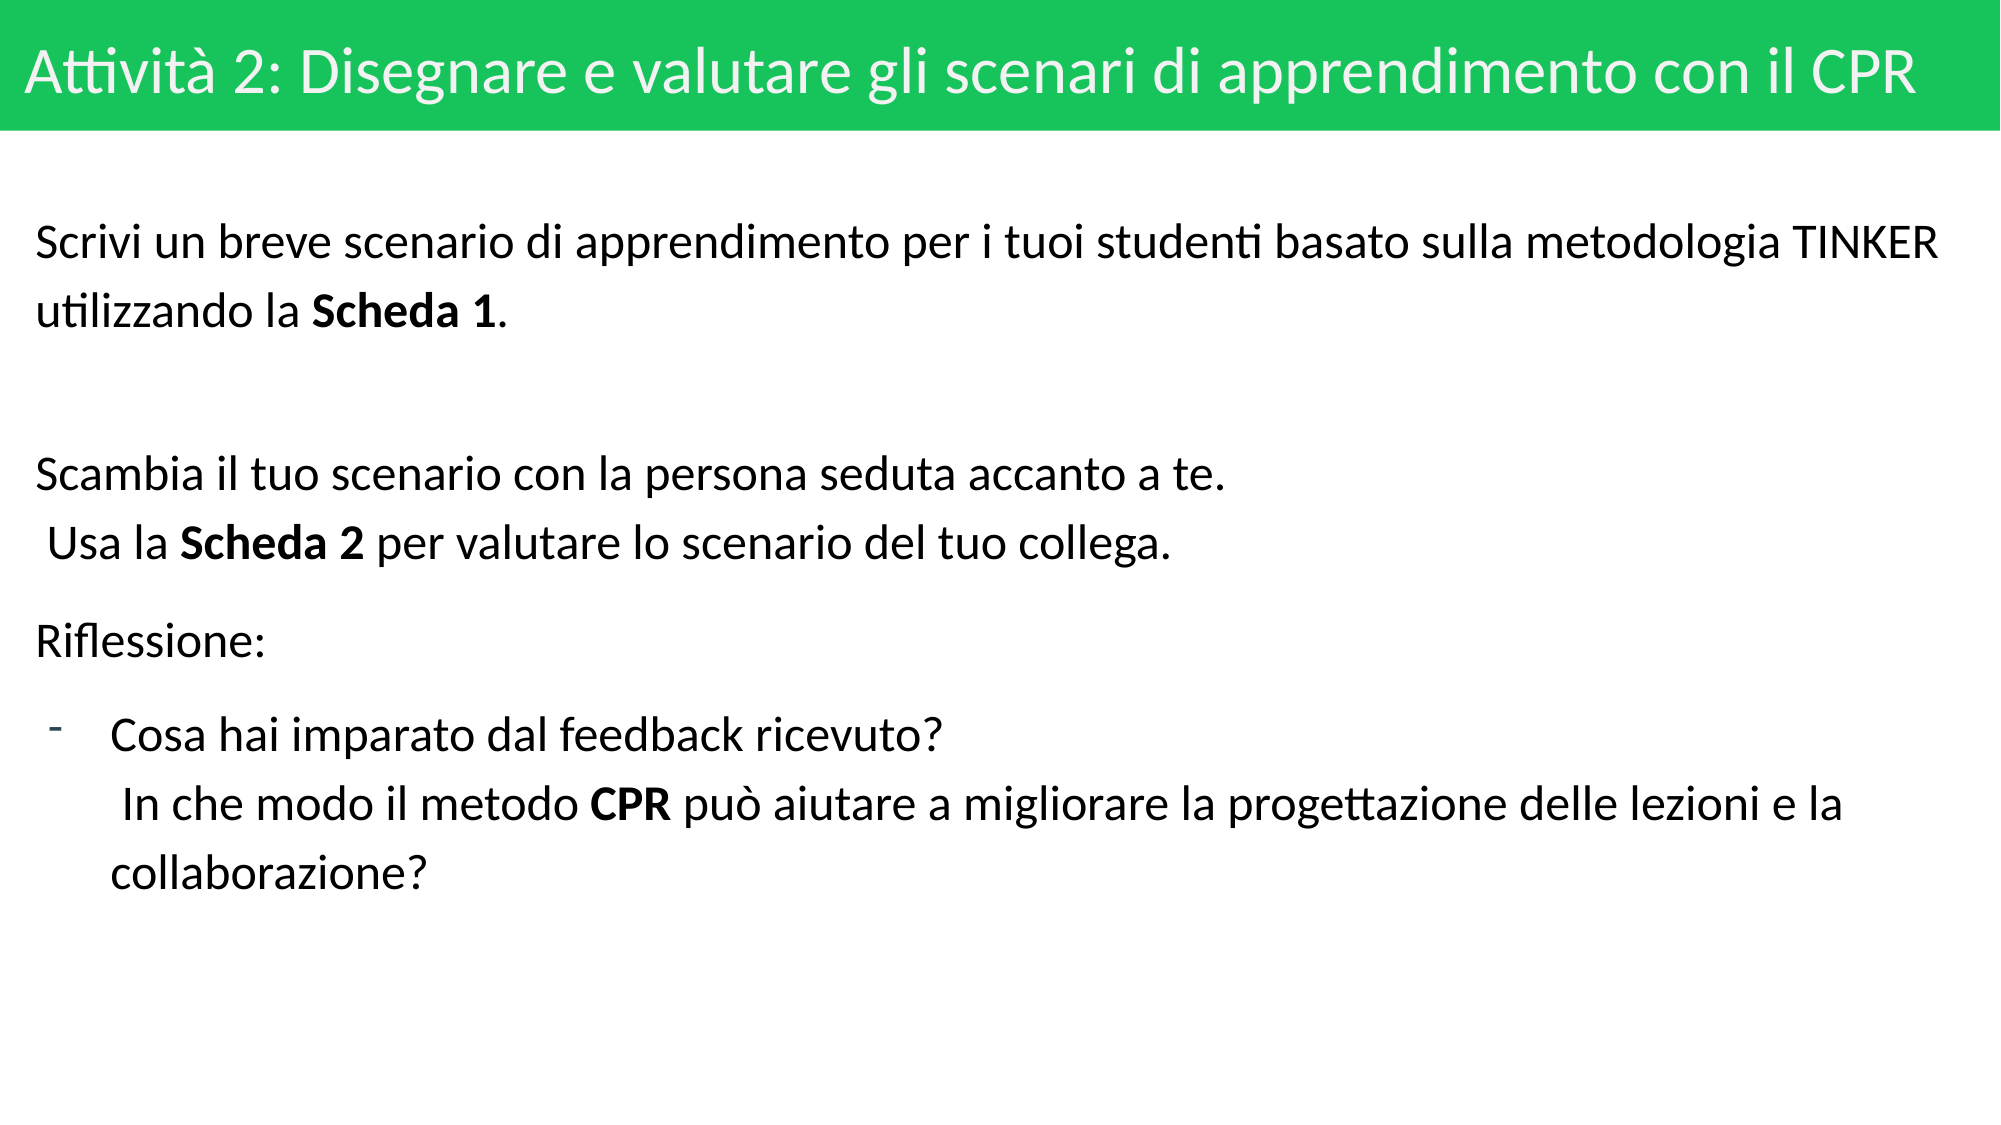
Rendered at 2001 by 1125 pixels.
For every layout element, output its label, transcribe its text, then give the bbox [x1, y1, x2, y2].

list Scrivi un breve scenario di apprendimento per i tuoi studenti basato sulla metodologia TINKER utilizzando la Scheda 1. Scambia il tuo scenario con la persona seduta accanto a te. Usa la Scheda 2 per valutare lo scenario del tuo collega. Riflessione: Cosa hai imparato dal feedback ricevuto? In che modo il metodo CPR può aiutare a migliorare la progettazione delle lezioni e la collaborazione? [20, 191, 1980, 1060]
title Attività 2: Disegnare e valutare gli scenari di apprendimento con il CPR [16, 13, 1976, 131]
